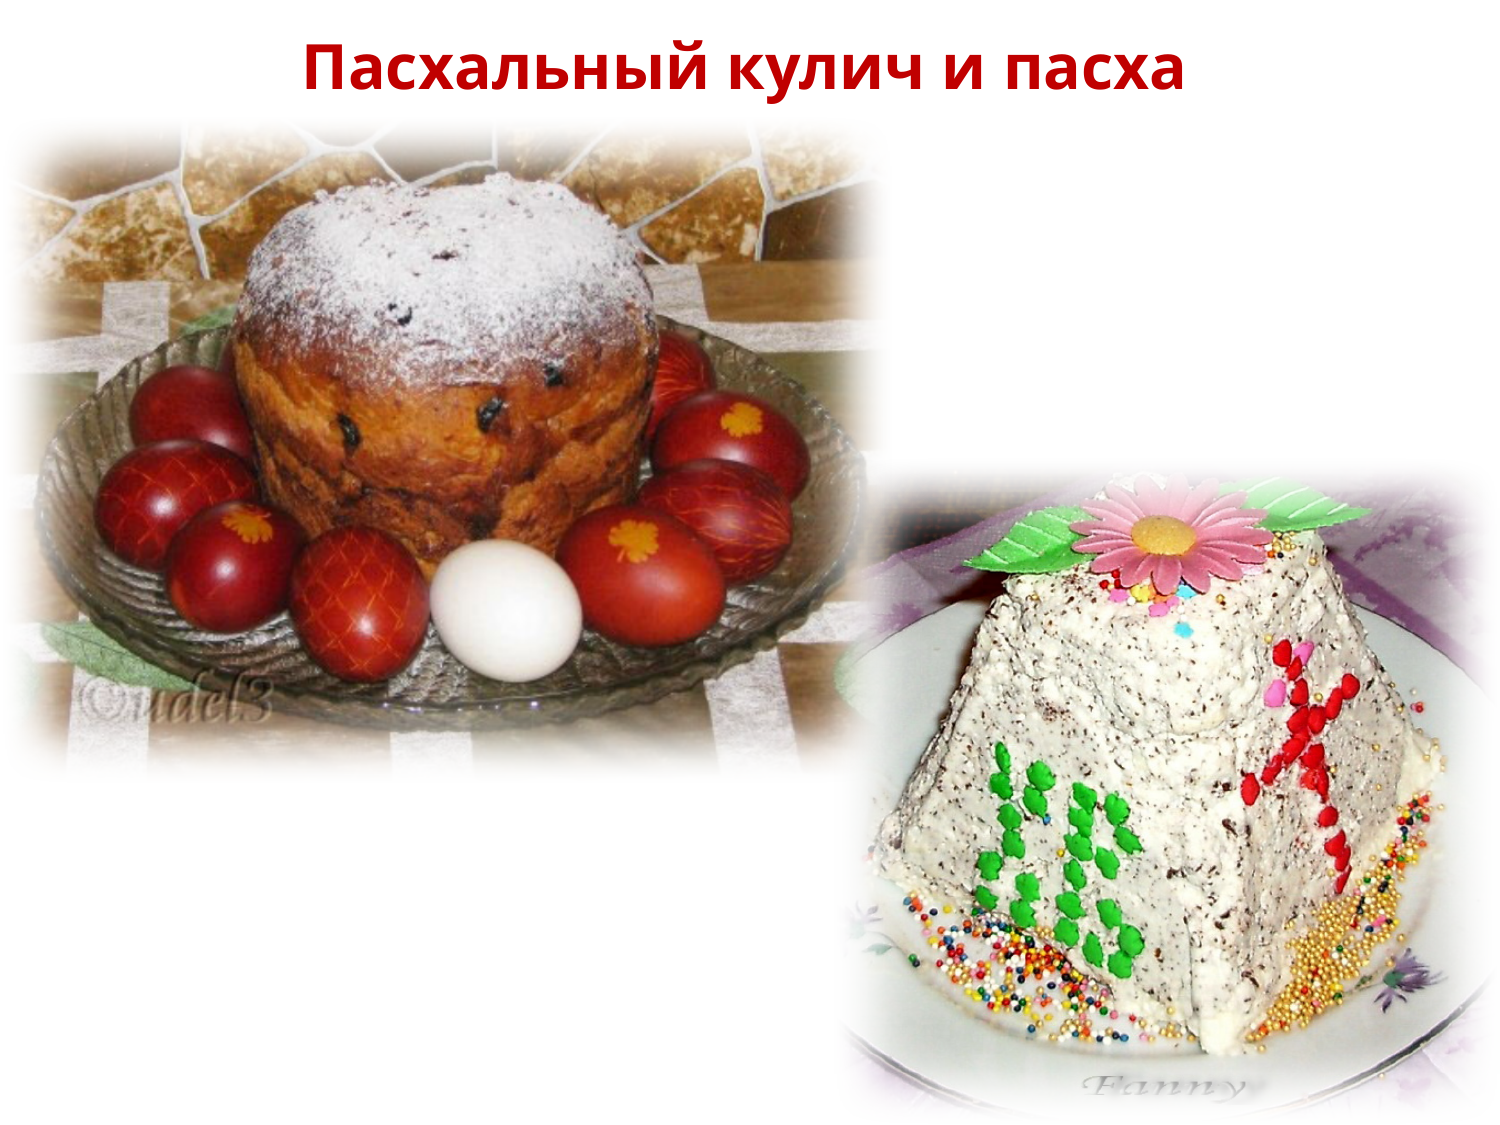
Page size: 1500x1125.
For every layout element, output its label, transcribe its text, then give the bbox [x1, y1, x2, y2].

picture [0, 114, 1500, 1125]
title Пасхальный кулич и пасха [70, 0, 1421, 130]
